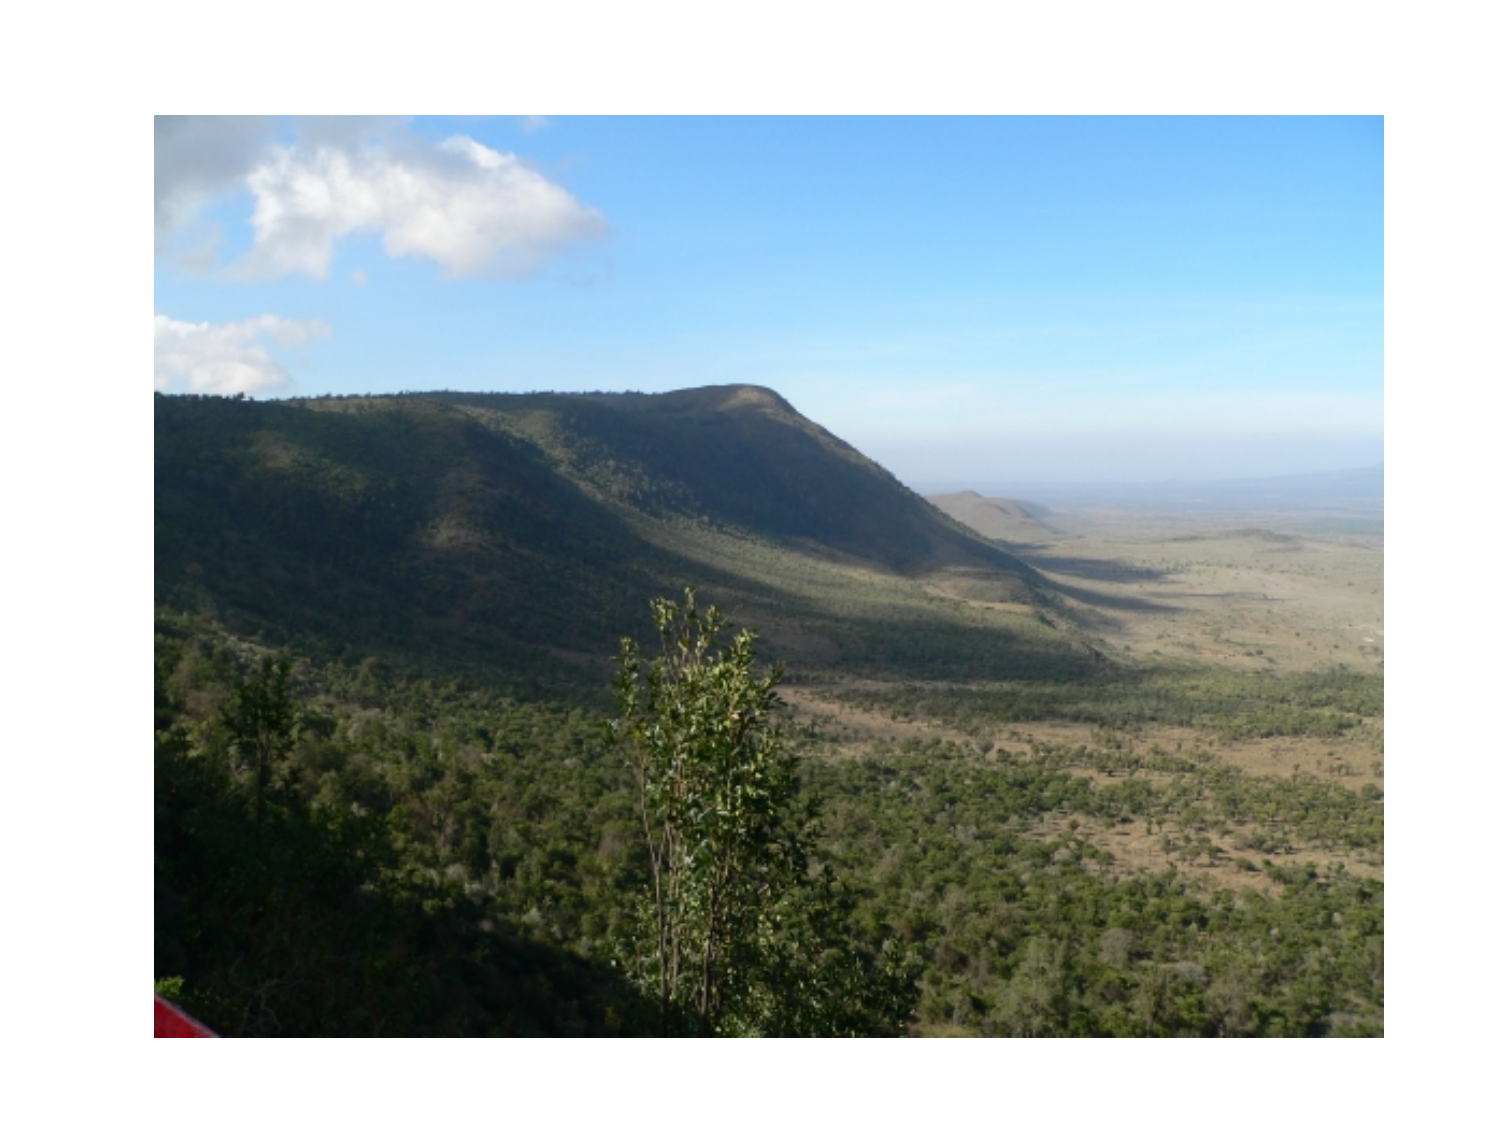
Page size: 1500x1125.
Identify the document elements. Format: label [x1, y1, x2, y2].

picture [153, 115, 1384, 1038]
